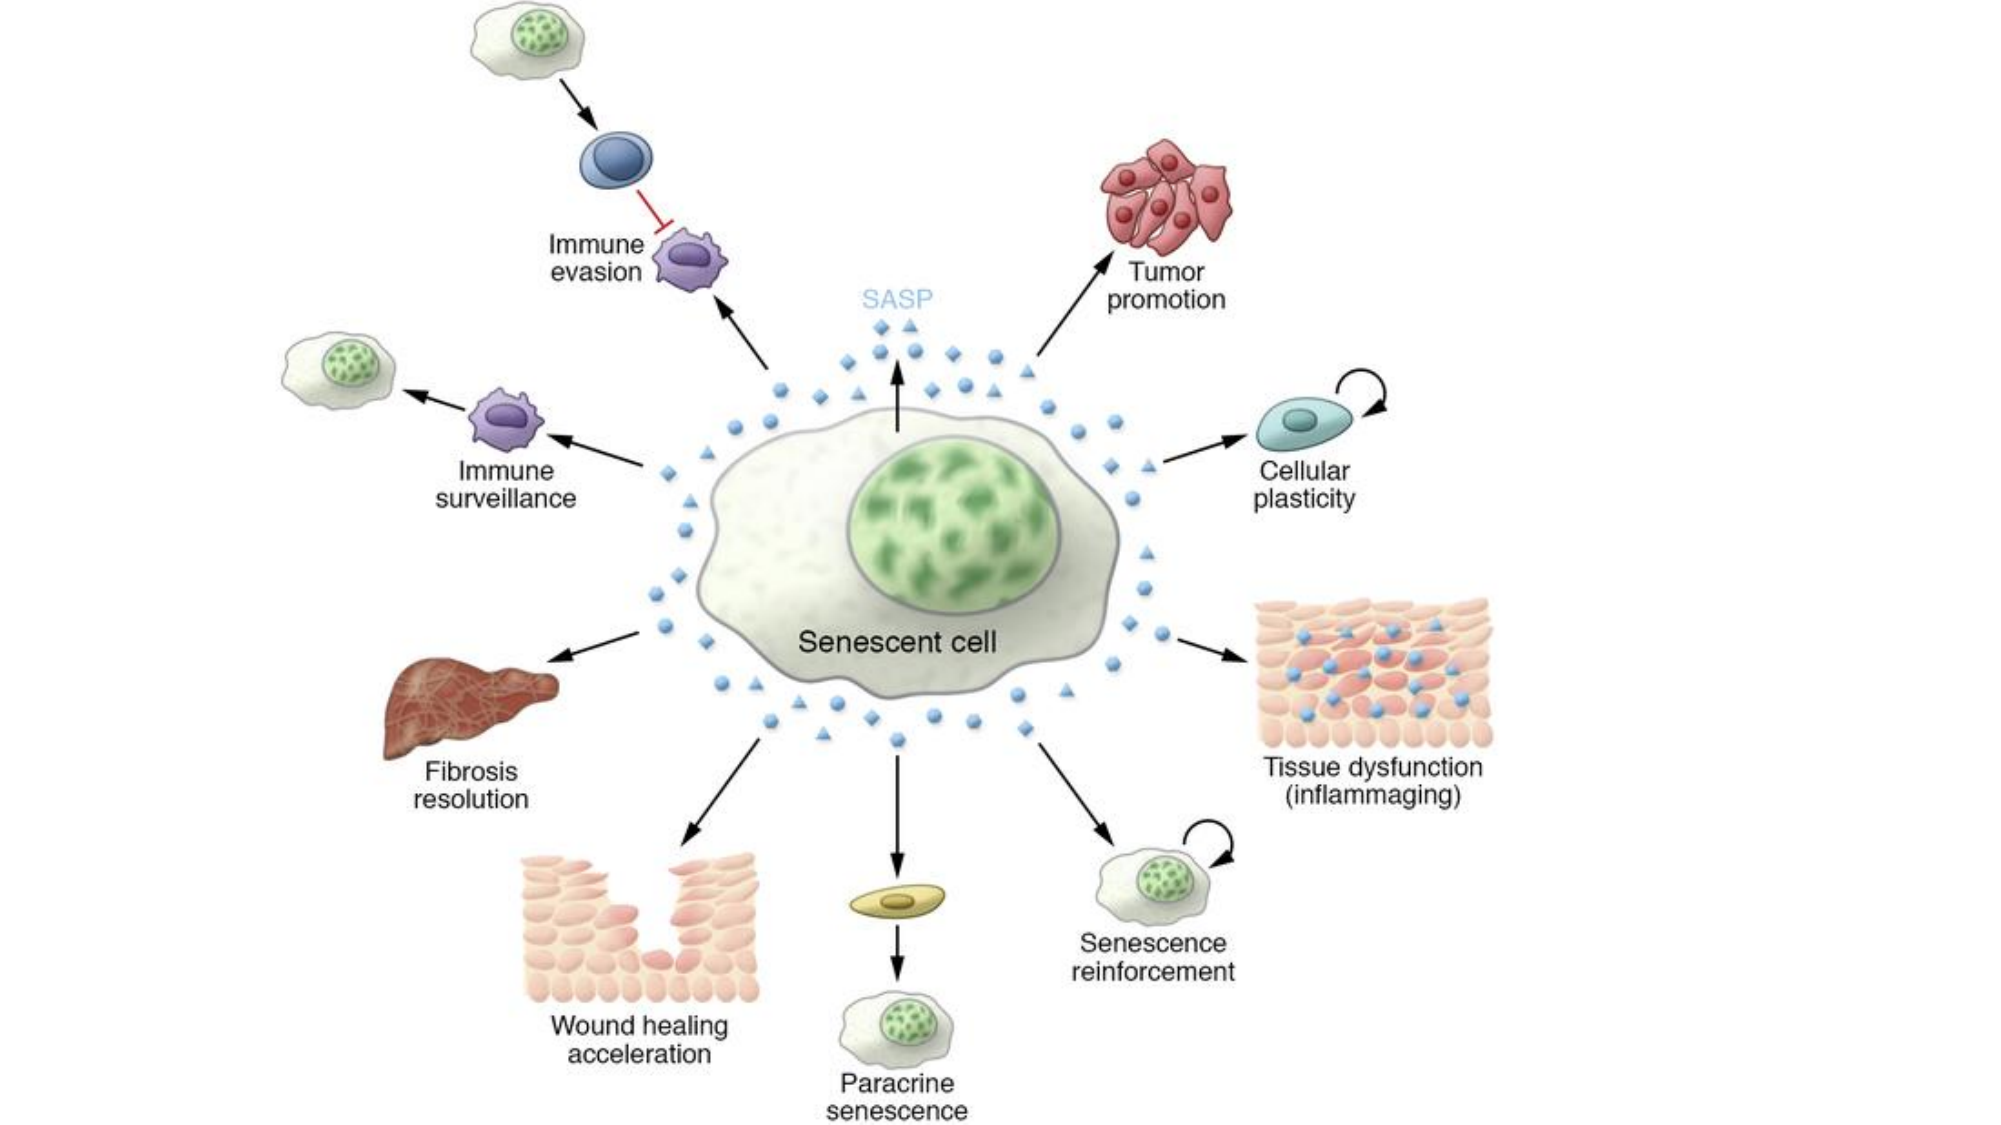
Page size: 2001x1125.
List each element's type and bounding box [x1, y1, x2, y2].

picture [247, 0, 1520, 1125]
